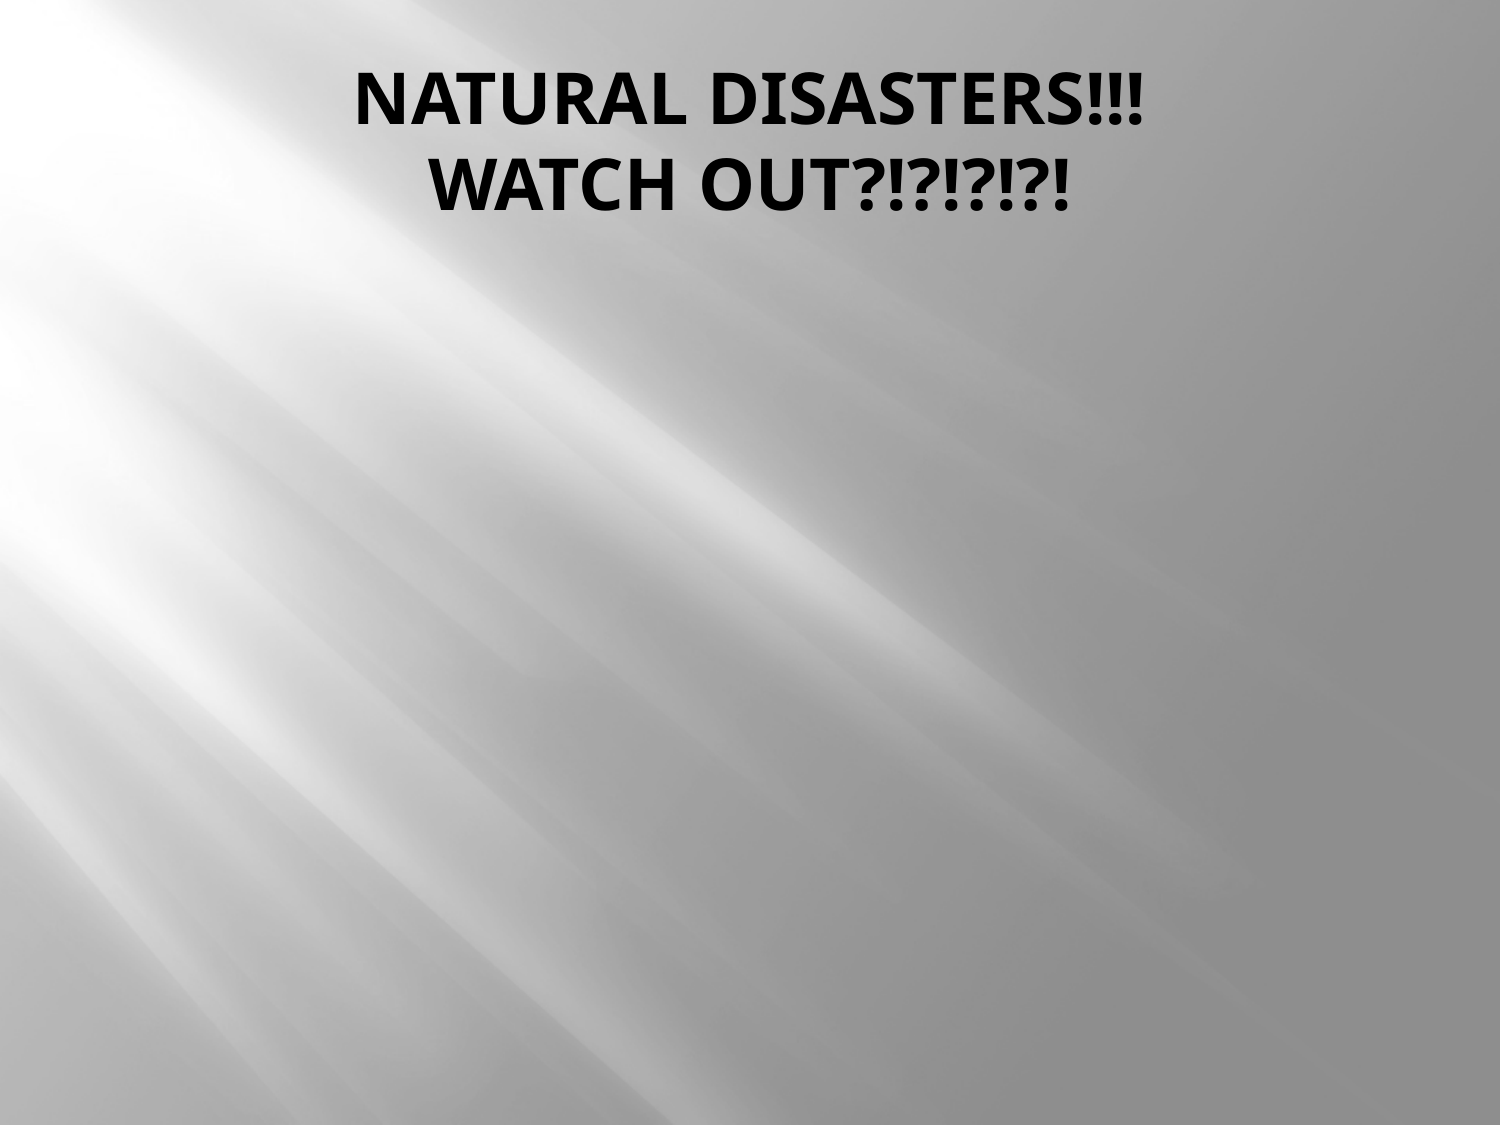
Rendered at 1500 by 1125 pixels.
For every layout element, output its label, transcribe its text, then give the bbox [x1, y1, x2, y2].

title NATURAL DISASTERS!!! WATCH OUT?!?!?!?! [75, 45, 1425, 233]
